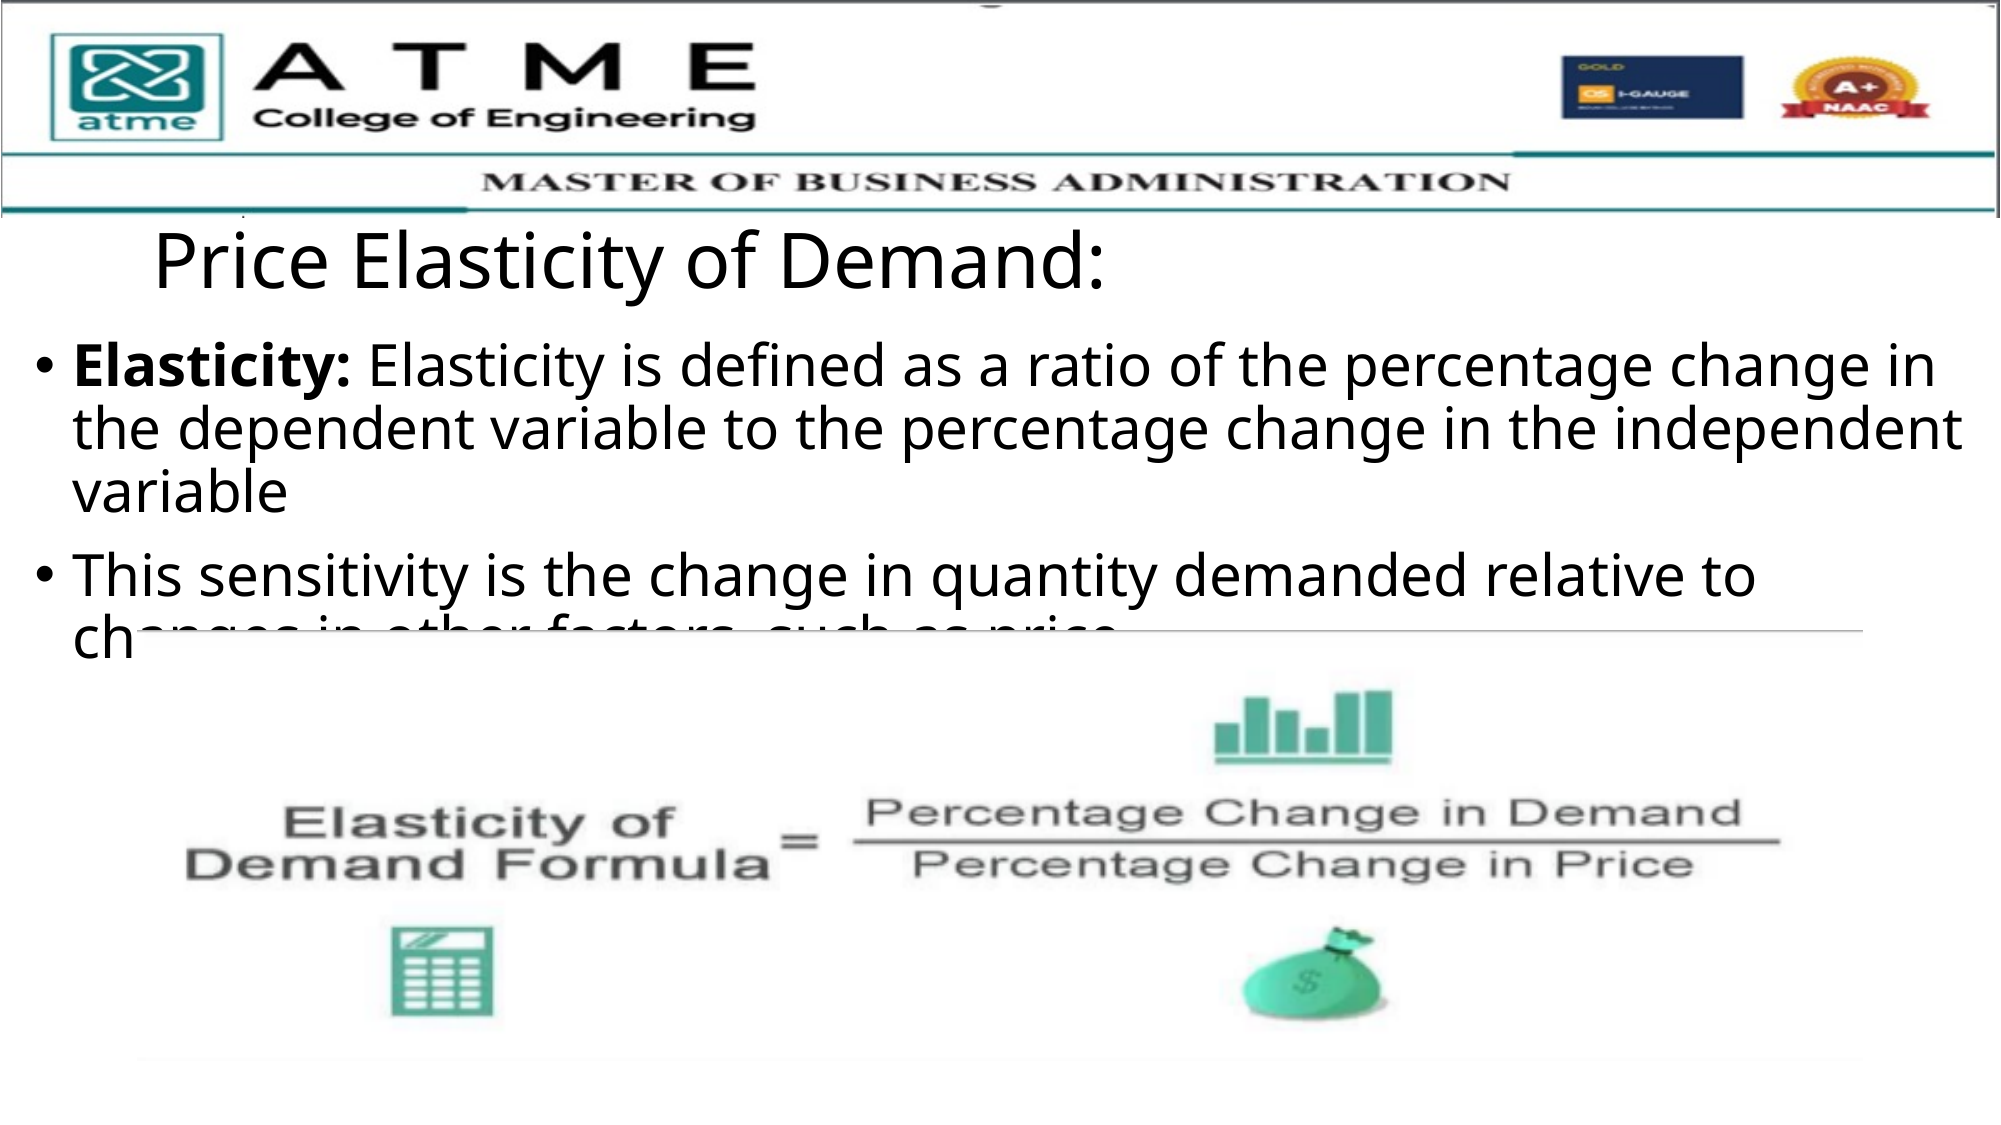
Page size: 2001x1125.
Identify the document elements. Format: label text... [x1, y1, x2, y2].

picture [136, 629, 1863, 1062]
picture [1, 0, 2000, 218]
list Elasticity: Elasticity is defined as a ratio of the percentage change in the dependent variable to the percentage change in the independent variable This sensitivity is the change in quantity demanded relative to changes in other factors, such as price. [19, 328, 1988, 1100]
title Price Elasticity of Demand: [137, 214, 1863, 313]
